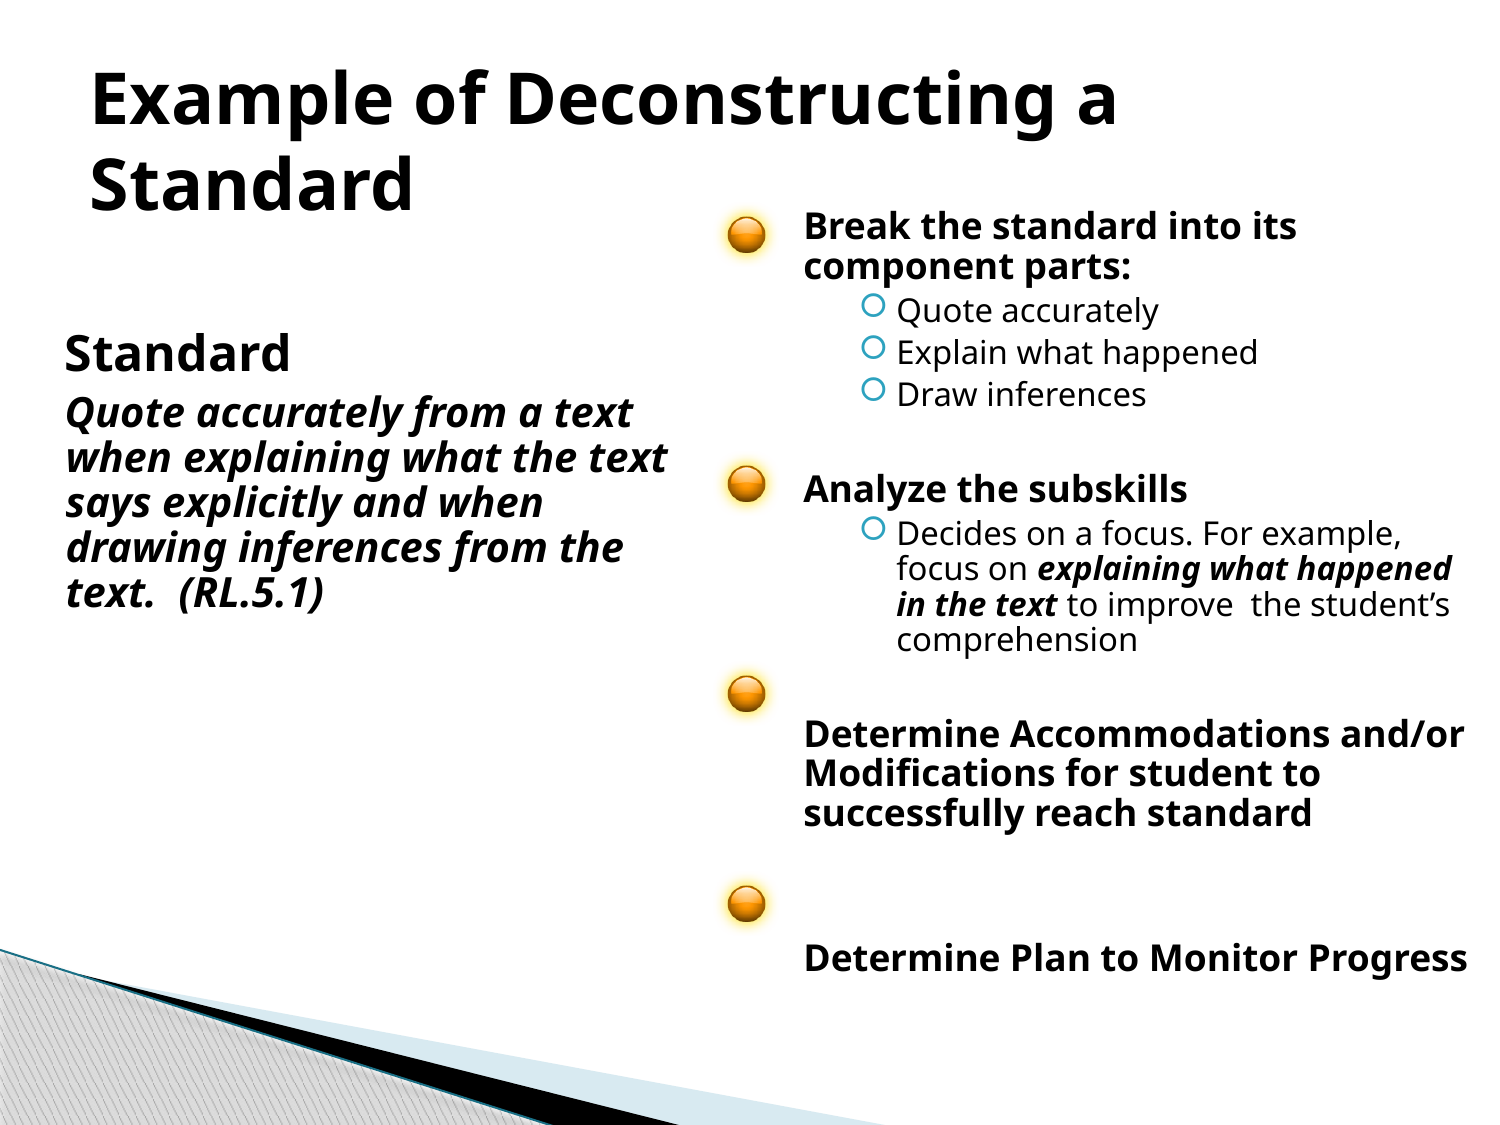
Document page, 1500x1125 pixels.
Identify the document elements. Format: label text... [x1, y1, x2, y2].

list Standard Quote accurately from a text when explaining what the text says explicitly and when drawing inferences from the text. (RL.5.1) [49, 321, 713, 1064]
list Break the standard into its component parts: Quote accurately Explain what happened Draw inferences Analyze the subskills Decides on a focus. For example, focus on explaining what happened in the text to improve the student’s comprehension Determine Accommodations and/or Modifications for student to successfully reach standard Determine Plan to Monitor Progress [788, 200, 1490, 1031]
picture [713, 870, 780, 936]
picture [713, 661, 780, 727]
picture [713, 450, 780, 516]
title Example of Deconstructing a Standard [75, 45, 1425, 233]
picture [713, 202, 780, 268]
